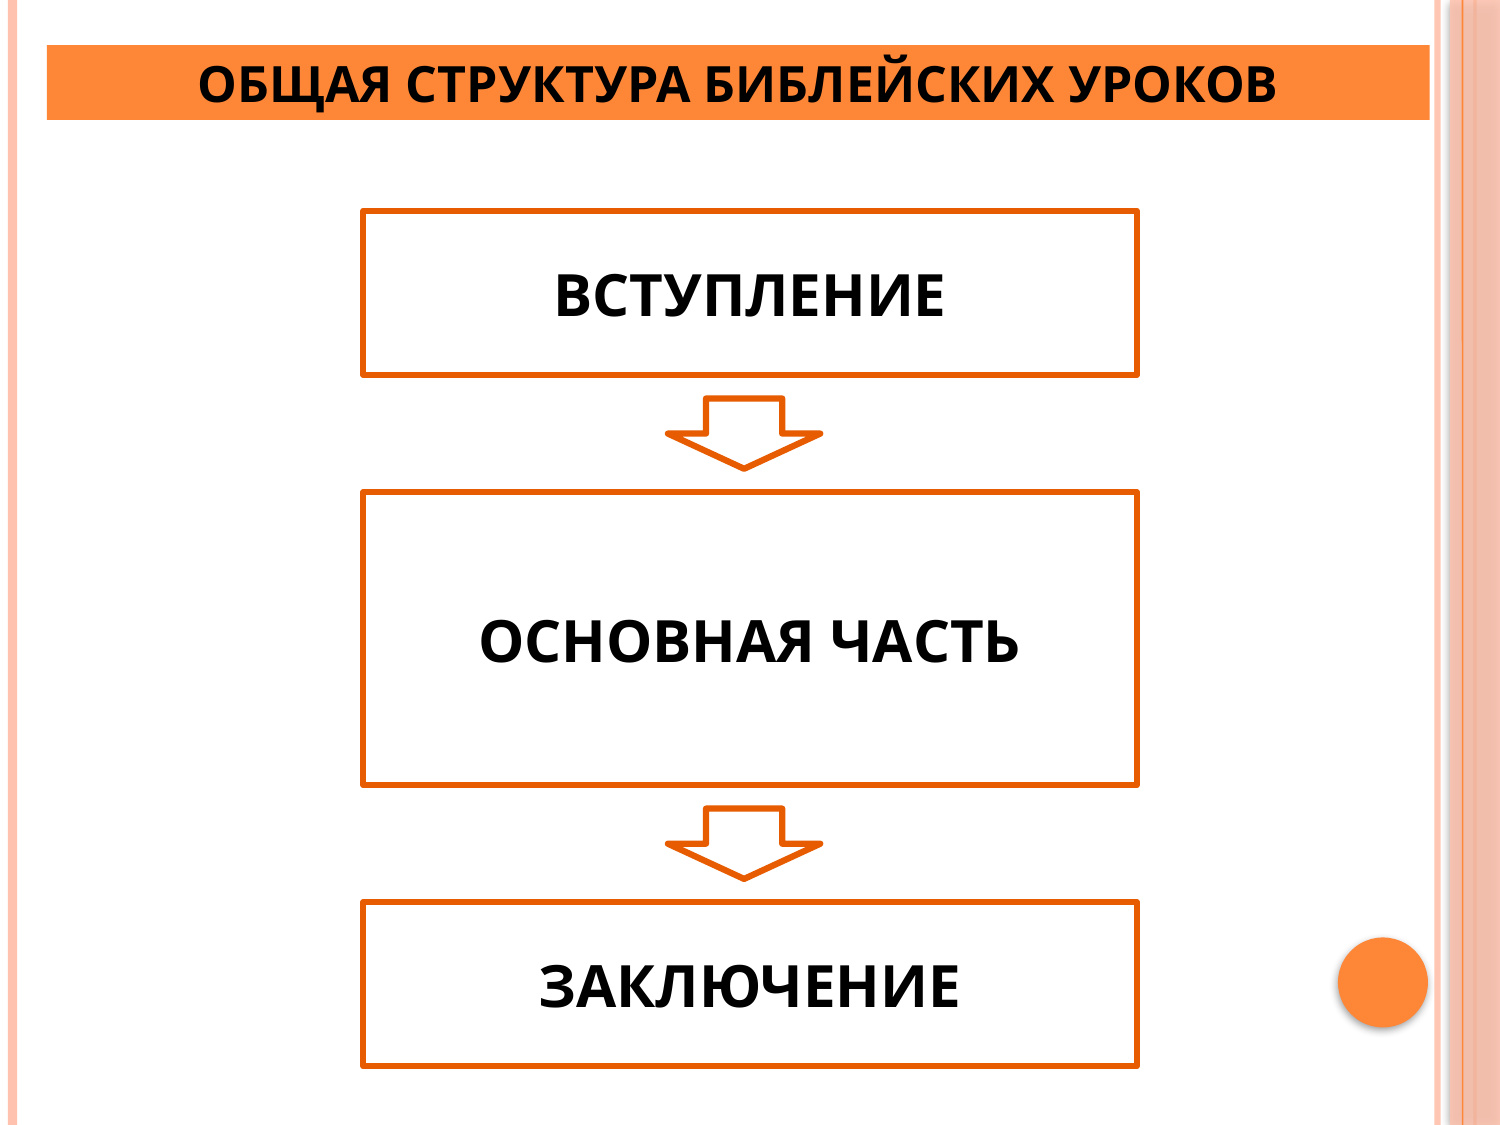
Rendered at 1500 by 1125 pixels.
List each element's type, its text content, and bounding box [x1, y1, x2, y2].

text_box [362, 210, 1138, 1067]
text_box ОБЩАЯ СТРУКТУРА БИБЛЕЙСКИХ УРОКОВ [46, 45, 1430, 120]
